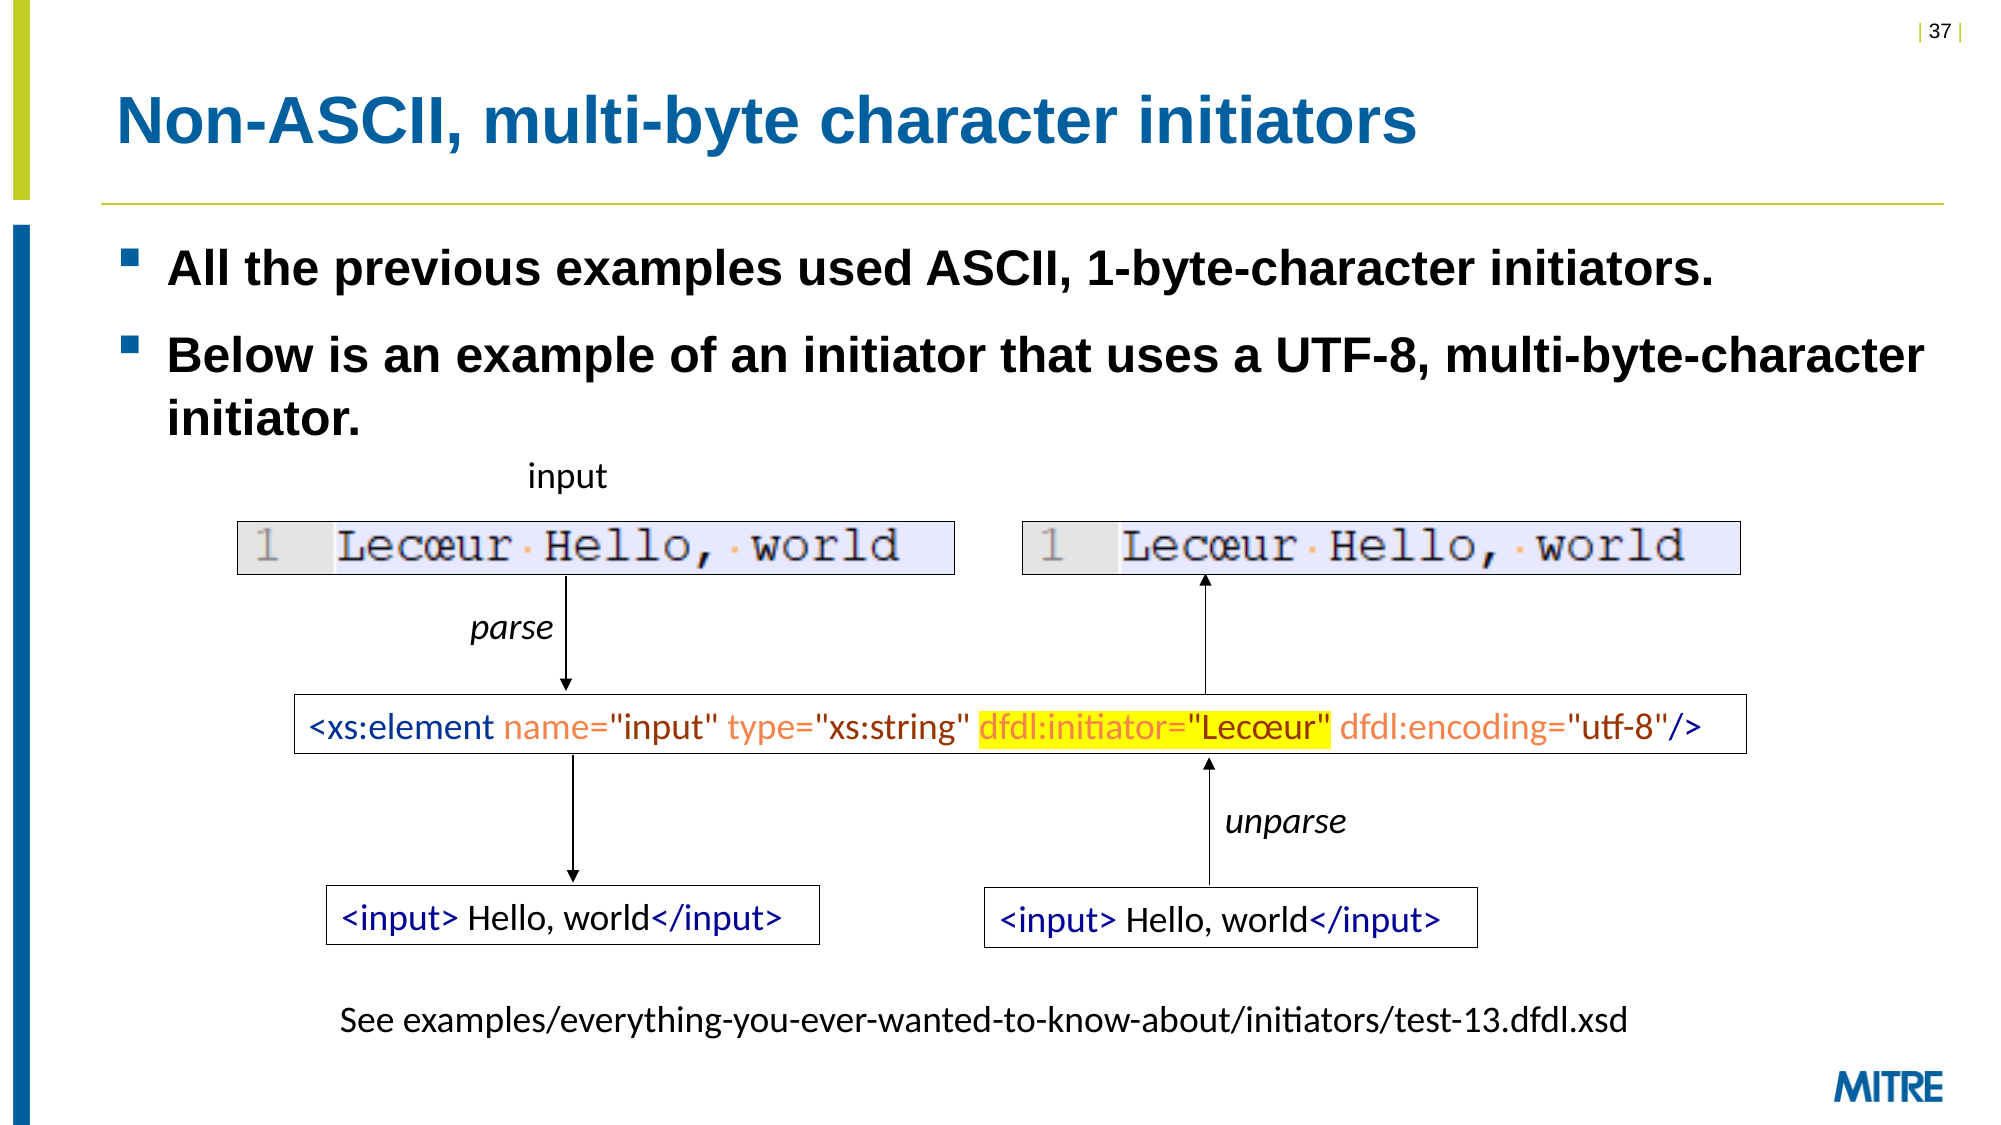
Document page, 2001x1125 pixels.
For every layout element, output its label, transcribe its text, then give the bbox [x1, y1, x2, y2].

picture [237, 521, 956, 575]
text_box parse [455, 595, 565, 655]
list All the previous examples used ASCII, 1-byte-character initiators. Below is an example of an initiator that uses a UTF-8, multi-byte-character initiator. [101, 224, 1945, 445]
text_box <input> Hello, world</input> [326, 885, 820, 945]
text_box <xs:element name="input" type="xs:string" dfdl:initiator="Lecœur" dfdl:encoding="utf-8"/> [294, 694, 1747, 754]
text_box unparse [1210, 788, 1362, 849]
picture [1022, 521, 1741, 575]
title Non-ASCII, multi-byte character initiators [101, 60, 1945, 184]
text_box <input> Hello, world</input> [984, 887, 1478, 948]
text_box See examples/everything-you-ever-wanted-to-know-about/initiators/test-13.dfdl.xsd [325, 987, 1645, 1048]
text_box input [512, 443, 623, 504]
picture [1834, 1068, 1945, 1109]
